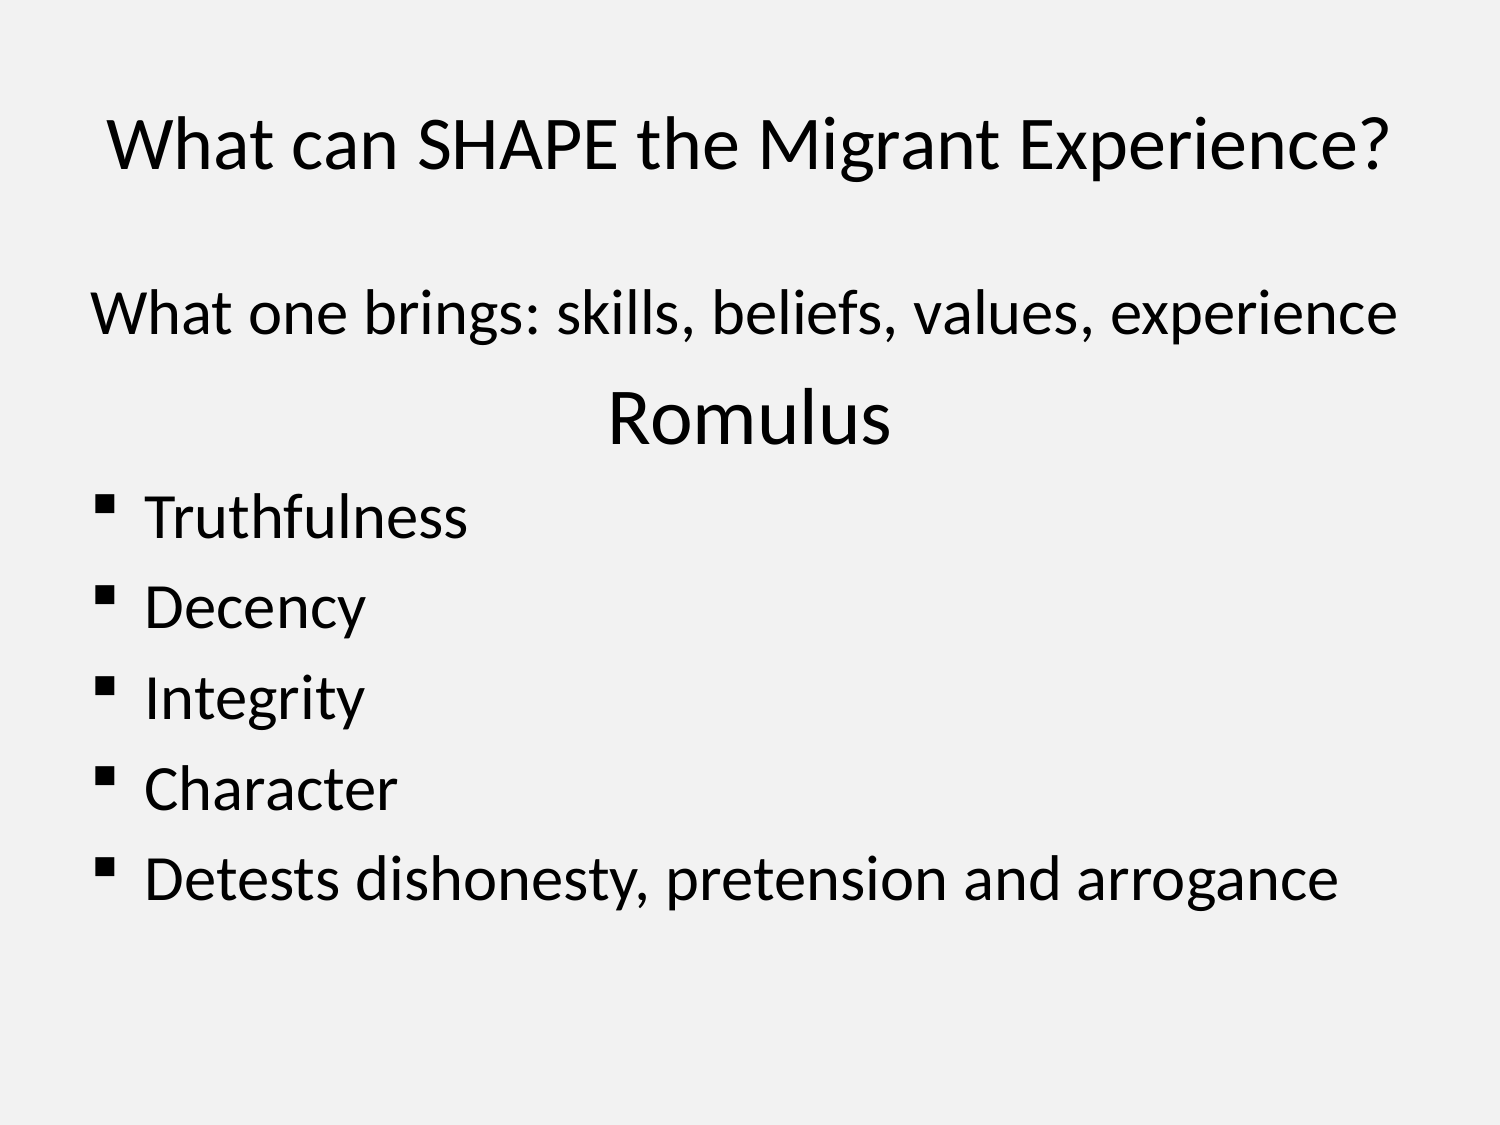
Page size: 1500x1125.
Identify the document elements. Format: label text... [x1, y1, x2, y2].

title What can SHAPE the Migrant Experience? [75, 45, 1425, 233]
list What one brings: skills, beliefs, values, experience Romulus Truthfulness Decency Integrity Character Detests dishonesty, pretension and arrogance [75, 262, 1425, 1005]
